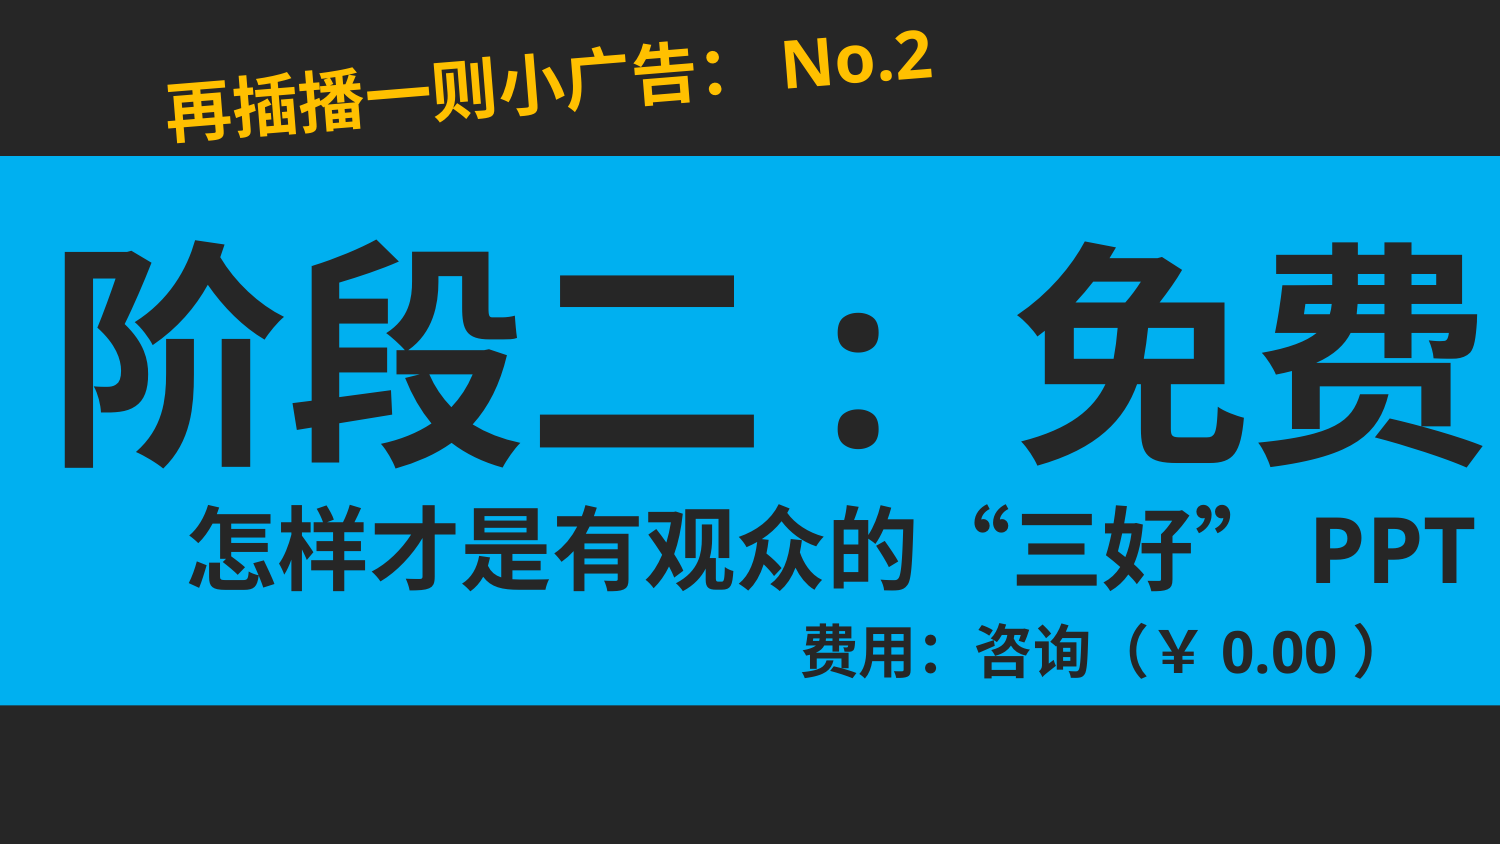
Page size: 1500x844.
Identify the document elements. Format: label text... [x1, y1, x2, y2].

text_box 怎样才是有观众的“三好”PPT [171, 484, 1495, 610]
text_box 费用：咨询（￥0.00） [785, 610, 1483, 693]
text_box [0, 154, 1500, 707]
text_box 再插播一则小广告：No.2 [147, 0, 1014, 161]
text_box 阶段二: 免费 [33, 199, 1500, 502]
